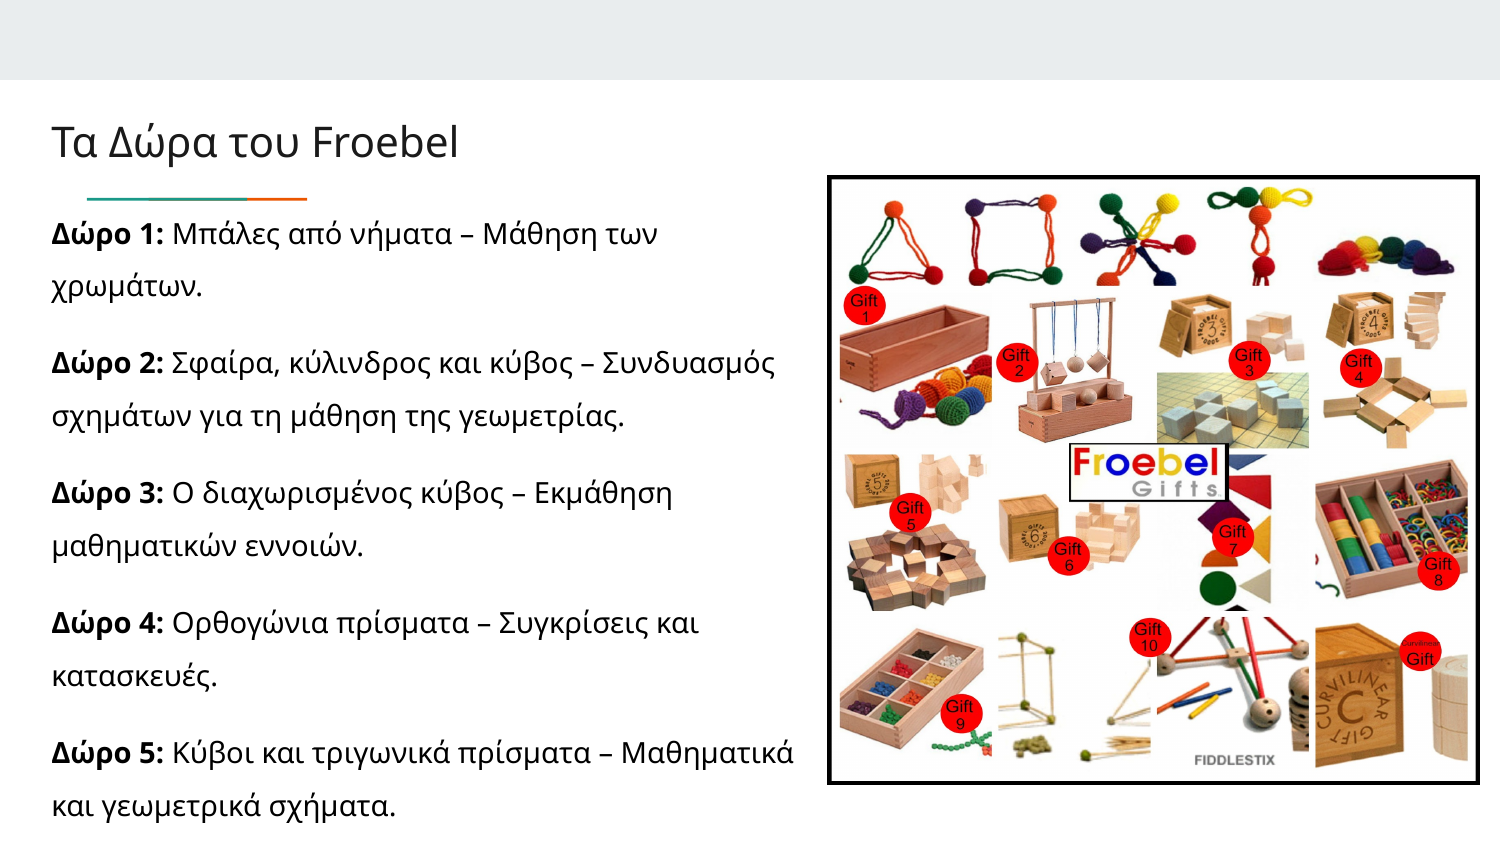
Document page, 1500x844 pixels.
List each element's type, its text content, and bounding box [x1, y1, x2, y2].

list Δώρο 1: Μπάλες από νήματα – Μάθηση των χρωμάτων. Δώρο 2: Σφαίρα, κύλινδρος και κύβος – Συνδυασμός σχημάτων για τη μάθηση της γεωμετρίας. Δώρο 3: Ο διαχωρισμένος κύβος – Εκμάθηση μαθηματικών εννοιών. Δώρο 4: Ορθογώνια πρίσματα – Συγκρίσεις και κατασκευές. Δώρο 5: Κύβοι και τριγωνικά πρίσματα – Μαθηματικά και γεωμετρικά σχήματα. [36, 214, 828, 805]
picture [826, 175, 1480, 785]
title Τα Δώρα του Froebel [36, 97, 1328, 185]
